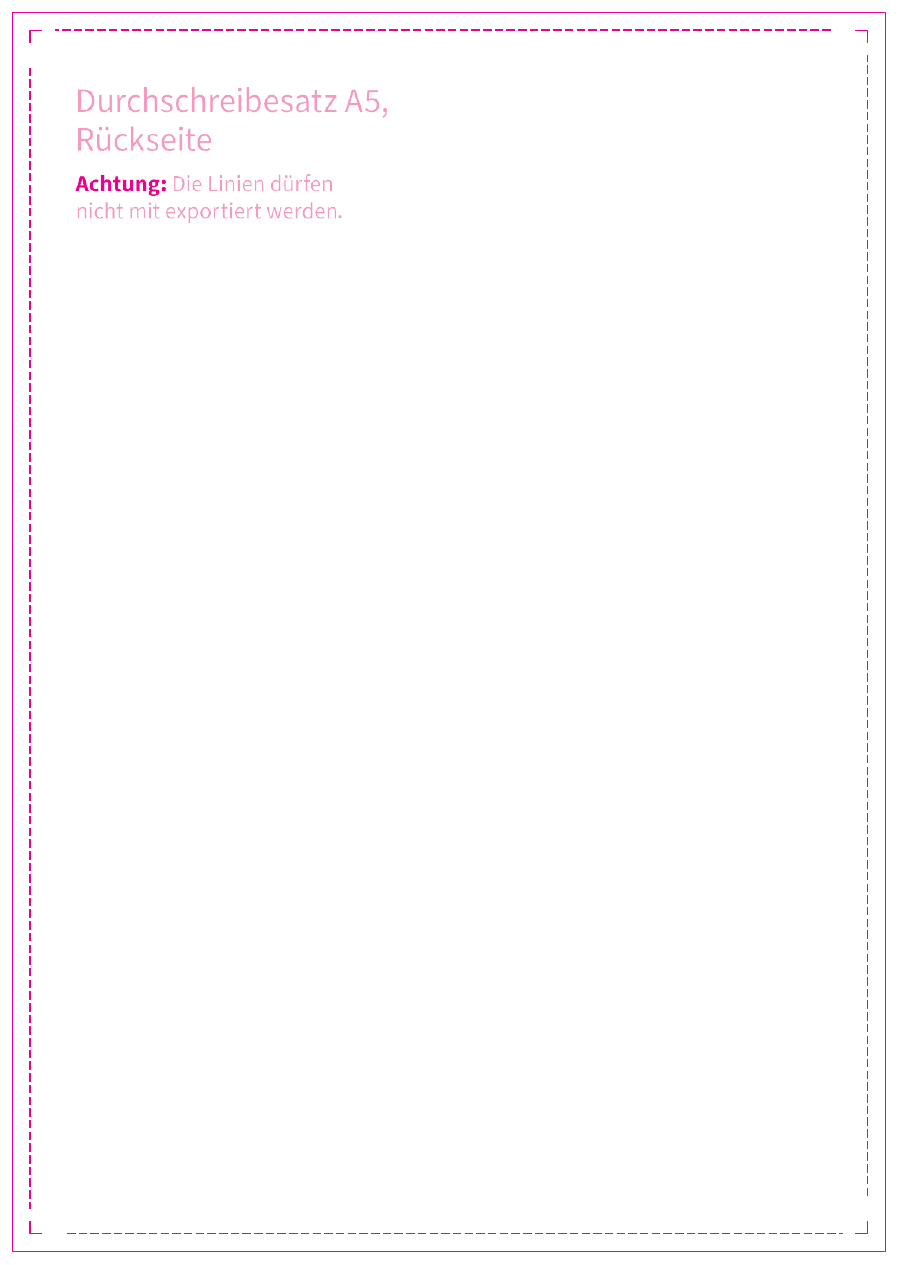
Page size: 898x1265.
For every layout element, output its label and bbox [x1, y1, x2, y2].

text_box [11, 11, 887, 1253]
